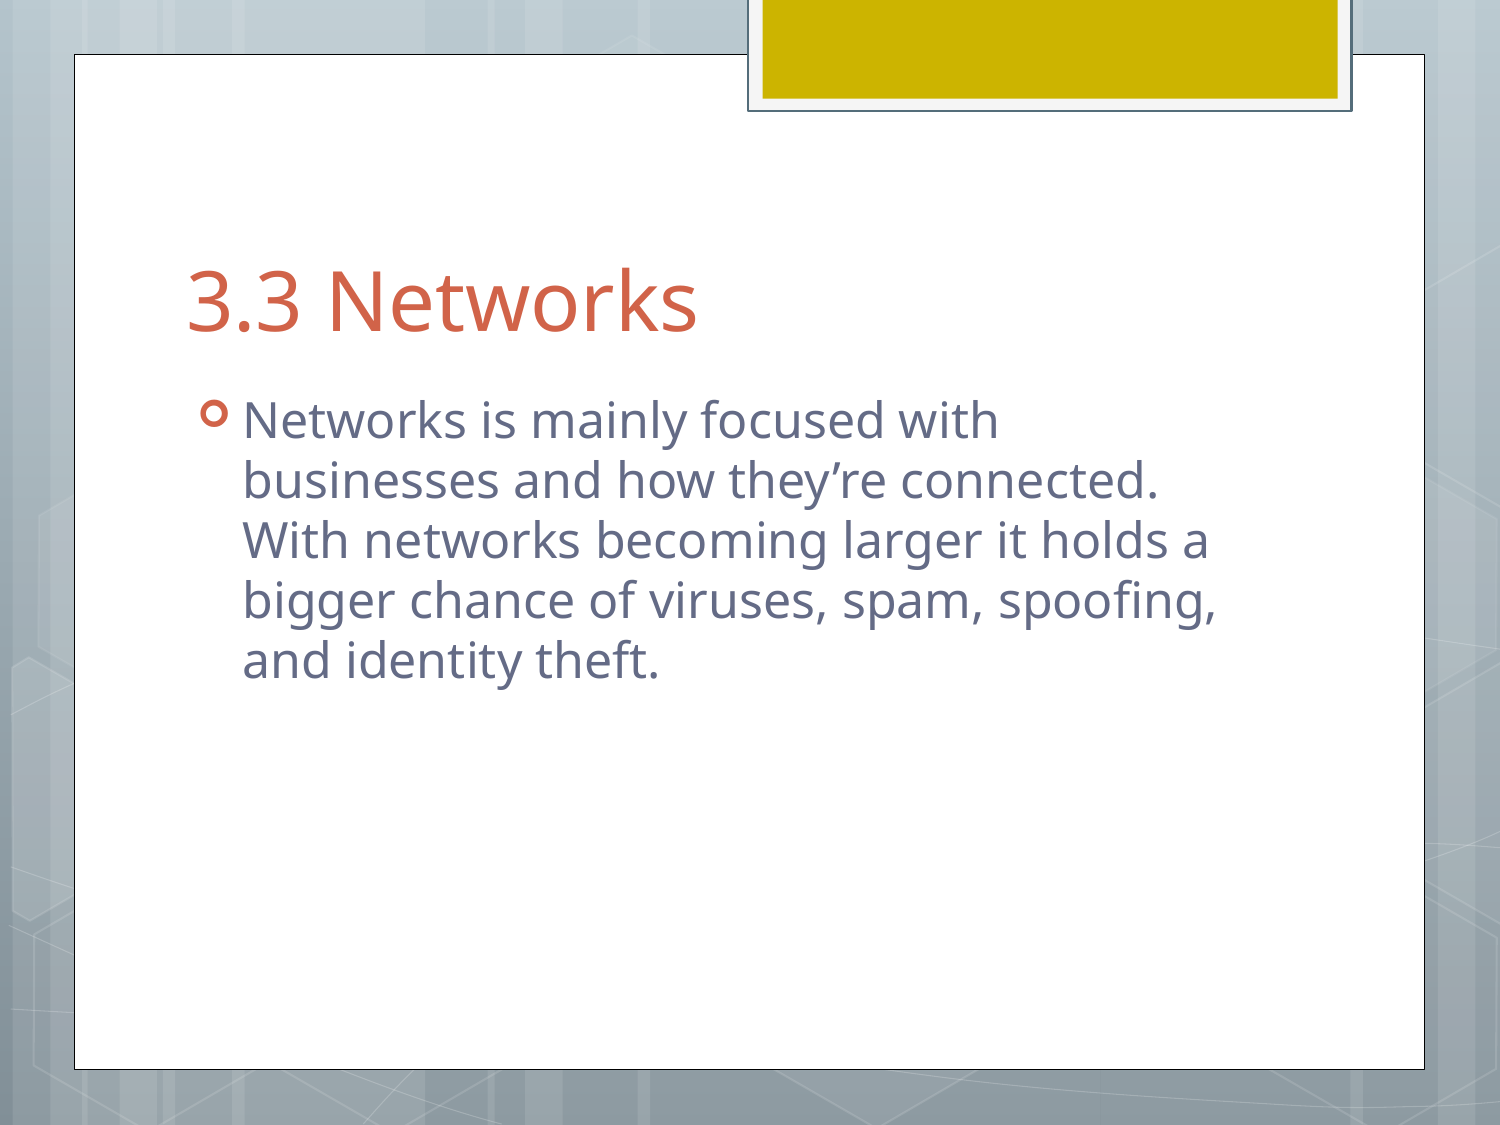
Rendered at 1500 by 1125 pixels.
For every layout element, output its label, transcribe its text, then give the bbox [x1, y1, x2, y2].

title 3.3 Networks [171, 168, 1324, 357]
list Networks is mainly focused with businesses and how they’re connected. With networks becoming larger it holds a bigger chance of viruses, spam, spoofing, and identity theft. [171, 381, 1283, 957]
